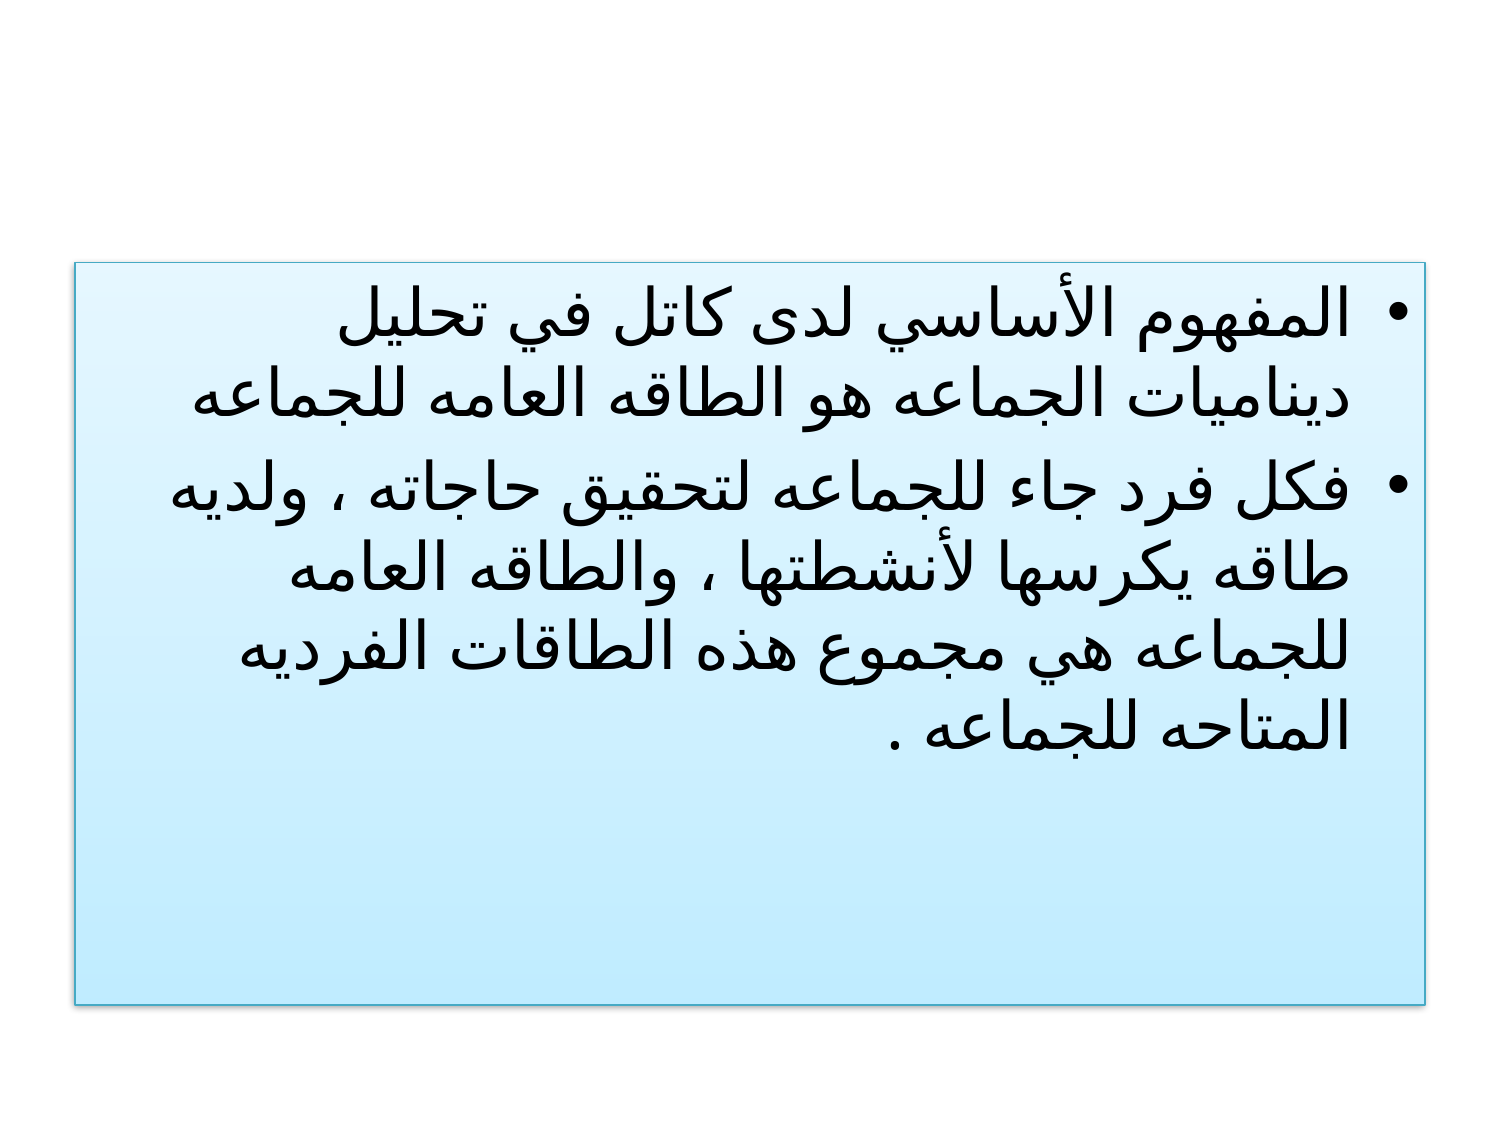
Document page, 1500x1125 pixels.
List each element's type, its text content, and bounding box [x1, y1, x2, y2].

list المفهوم الأساسي لدى كاتل في تحليل ديناميات الجماعه هو الطاقه العامه للجماعه فكل فرد جاء للجماعه لتحقيق حاجاته ، ولديه طاقه يكرسها لأنشطتها ، والطاقه العامه للجماعه هي مجموع هذه الطاقات الفرديه المتاحه للجماعه . [74, 262, 1426, 1006]
